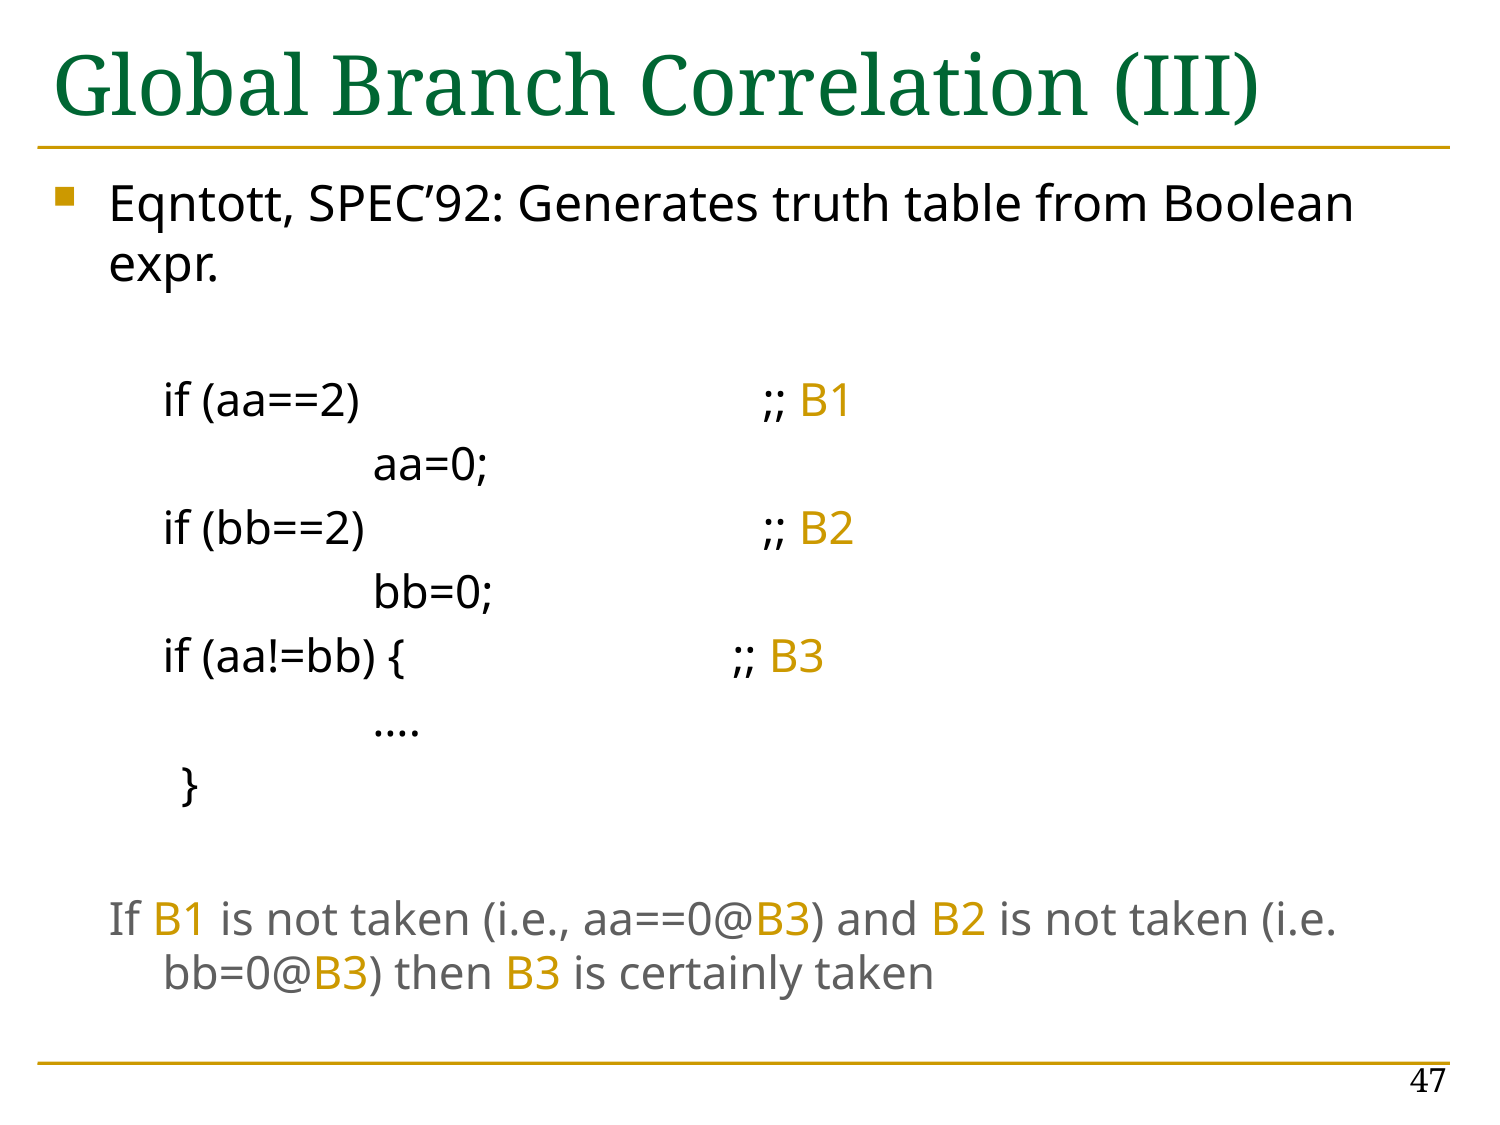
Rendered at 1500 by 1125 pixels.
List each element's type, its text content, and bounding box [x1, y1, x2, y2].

title Global Branch Correlation (III) [37, 24, 1450, 163]
slide_number 47 [1111, 1036, 1462, 1112]
list Eqntott, SPEC’92: Generates truth table from Boolean expr. if (aa==2) ;; B1 aa=0; if (bb==2) ;; B2 bb=0; if (aa!=bb) { ;; B3 …. } If B1 is not taken (i.e., aa==0@B3) and B2 is not taken (i.e. bb=0@B3) then B3 is certainly taken [37, 163, 1450, 1016]
